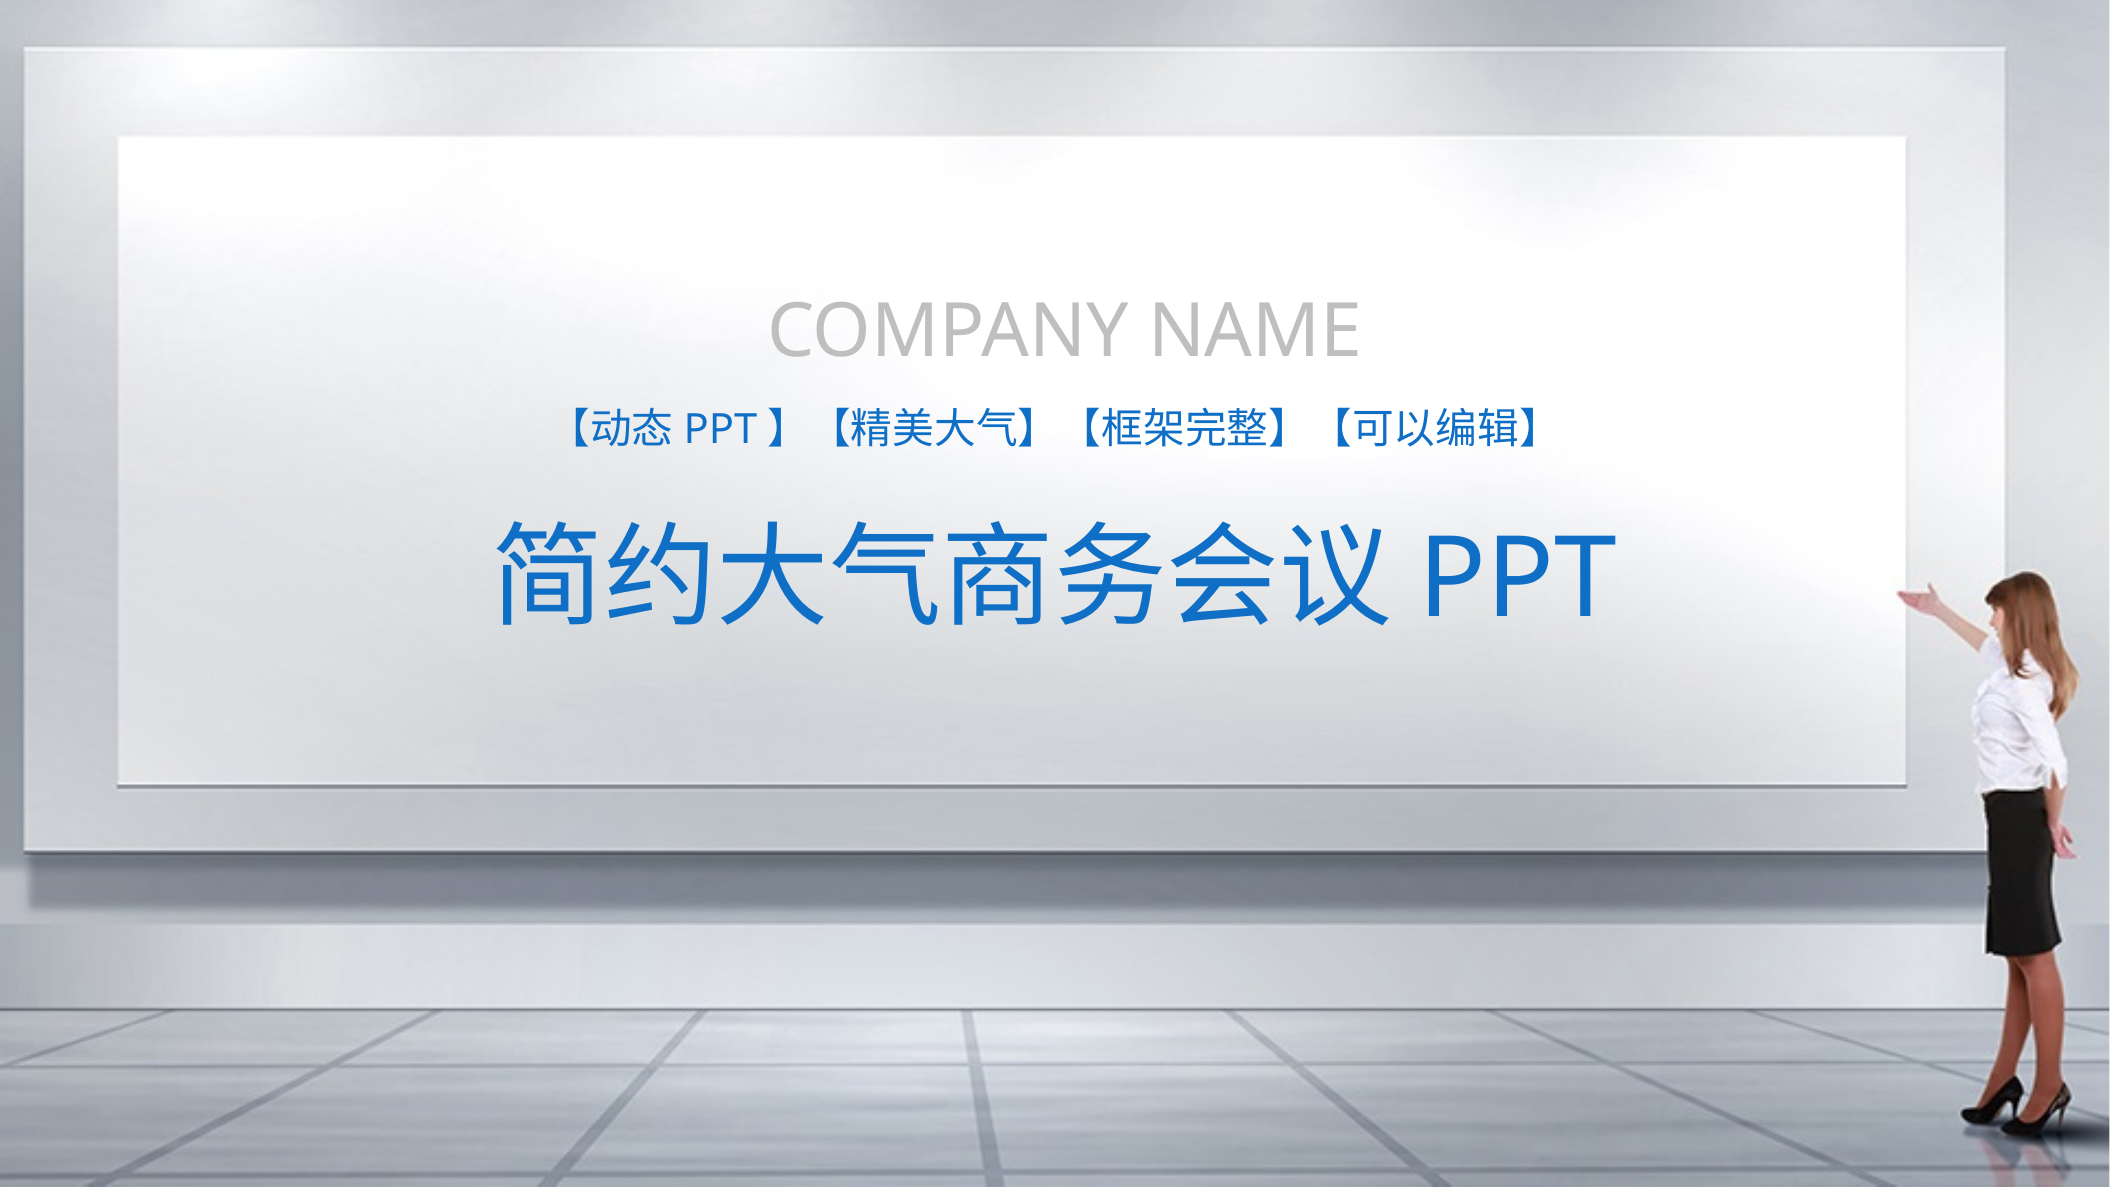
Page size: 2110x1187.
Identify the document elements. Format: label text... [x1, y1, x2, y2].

text_box 简约大气商务会议PPT [434, 496, 1675, 647]
text_box COMPANY NAME [712, 274, 1418, 379]
text_box 【动态PPT】【精美大气】【框架完整】【可以编辑】 [523, 394, 1587, 460]
text_box [0, 0, 2110, 1187]
